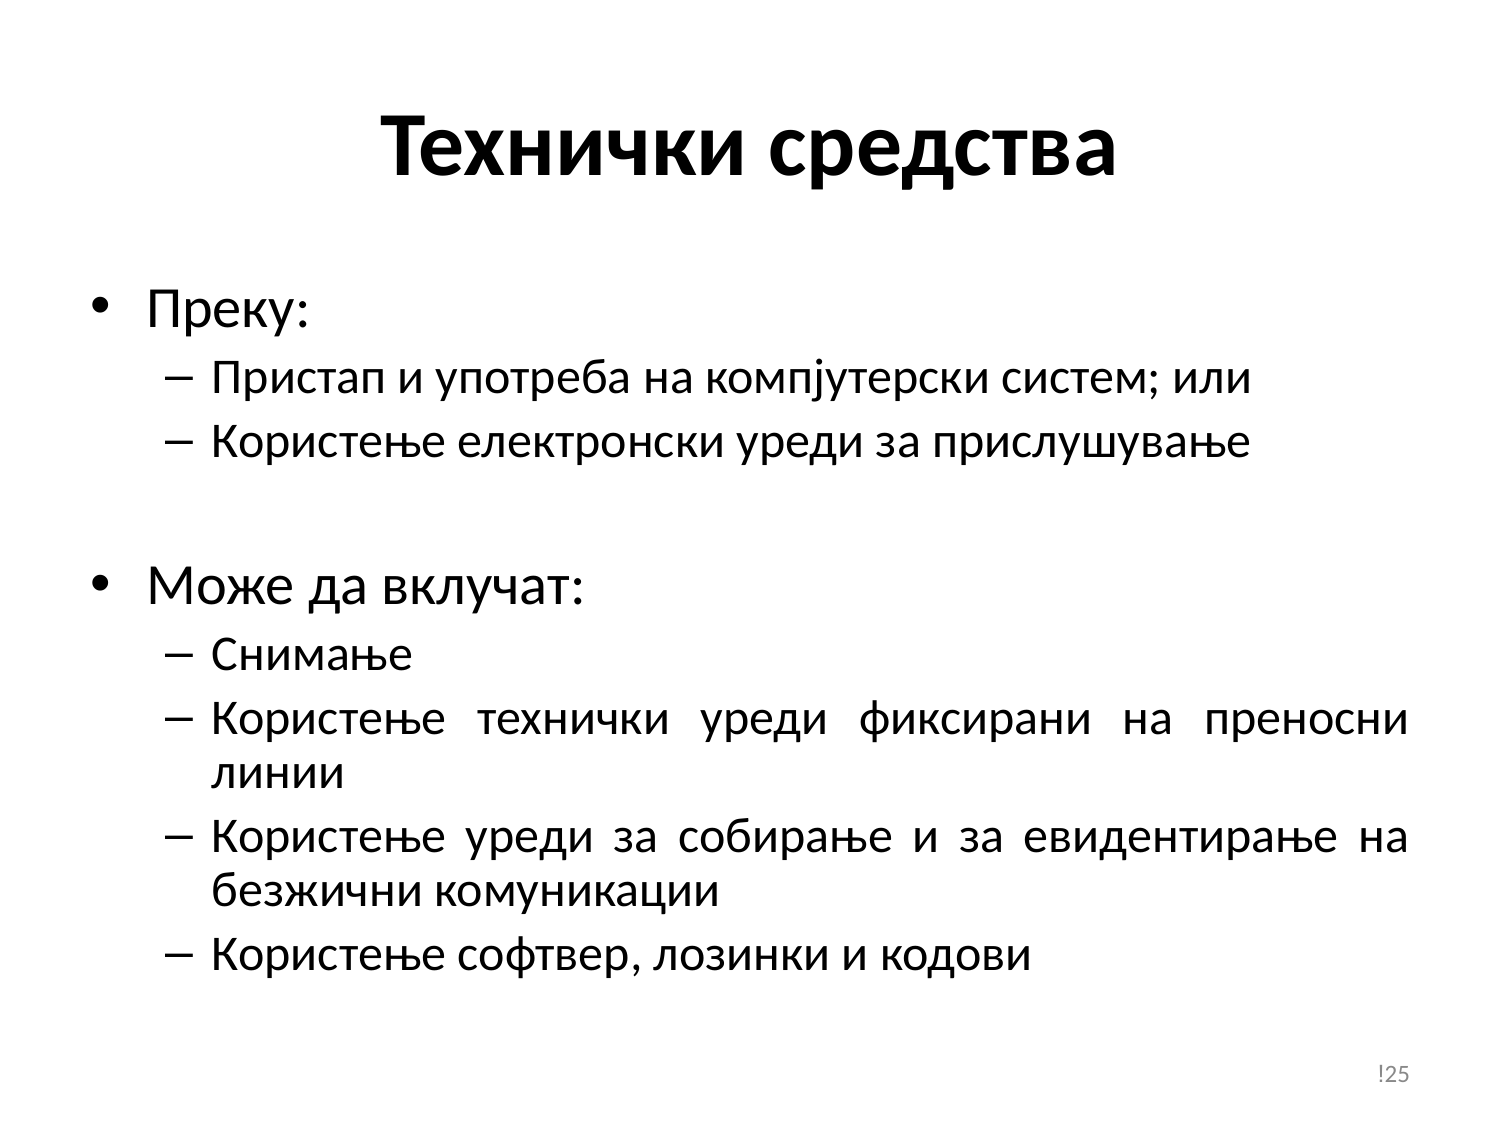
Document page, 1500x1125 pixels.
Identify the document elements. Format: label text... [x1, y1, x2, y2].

title Технички средства [75, 45, 1425, 233]
list Преку: Пристап и употреба на компјутерски систем; или Користење електронски уреди за прислушување Може да вклучат: Снимање Користење технички уреди фиксирани на преносни линии Користење уреди за собирање и за евидентирање на безжични комуникации Користење софтвер, лозинки и кодови [75, 269, 1425, 1004]
slide_number !25 [1074, 1042, 1425, 1103]
